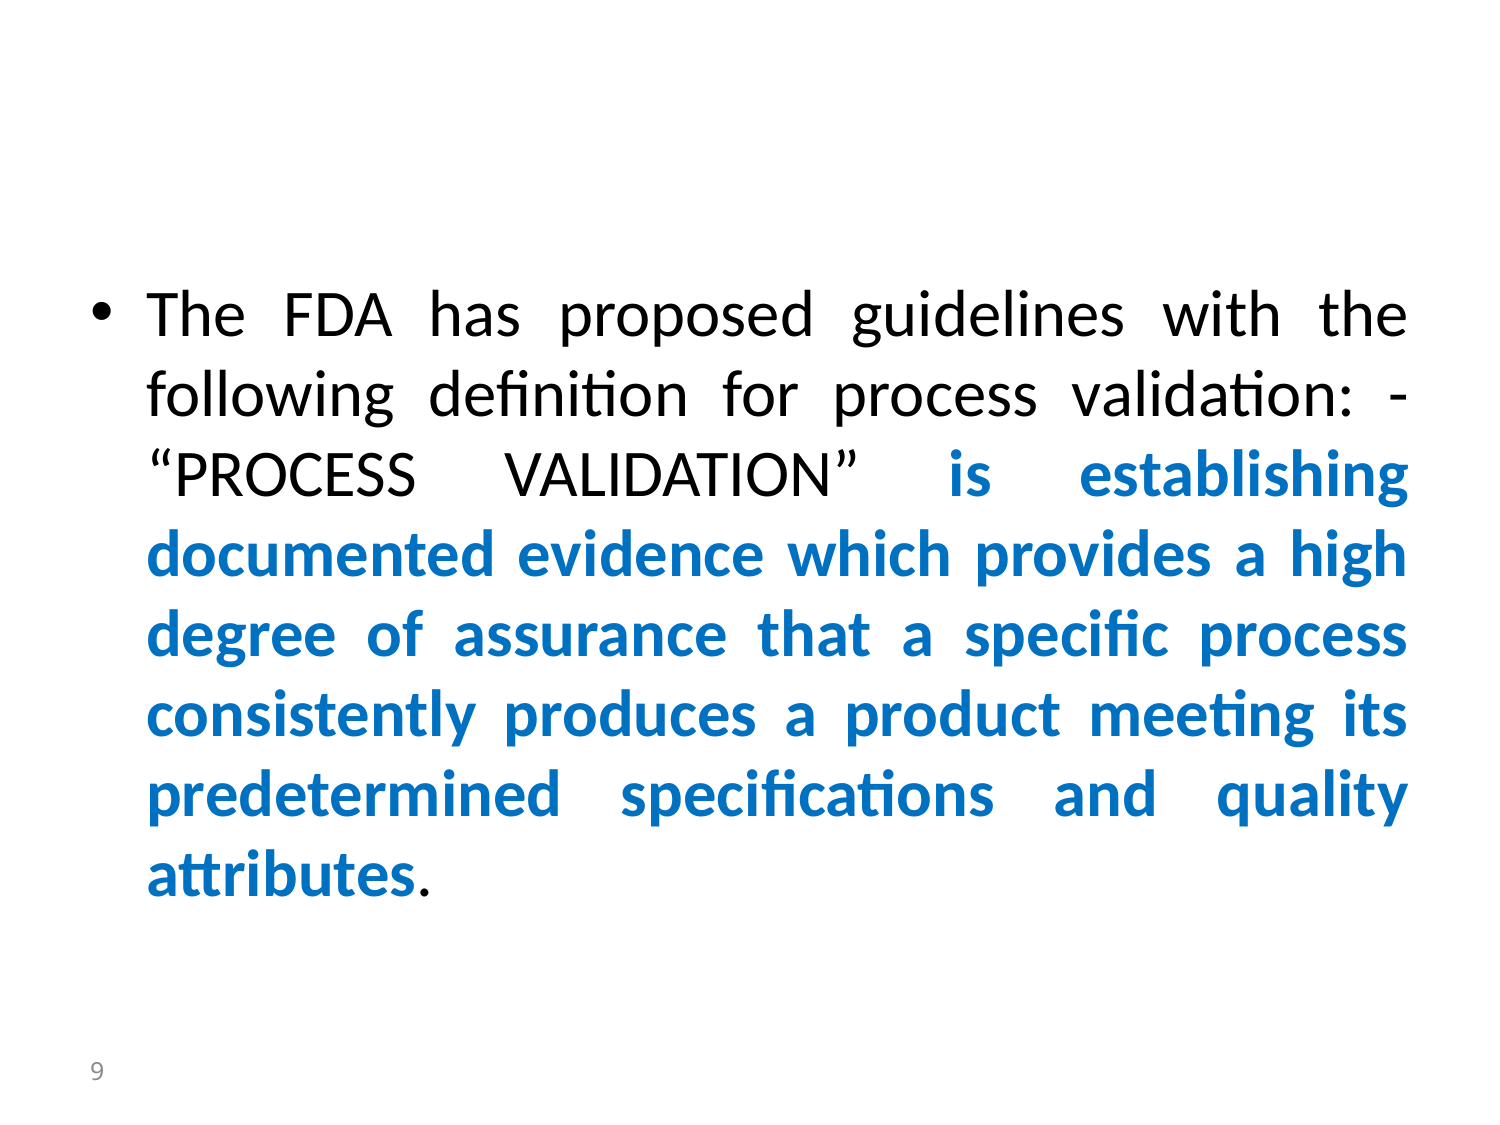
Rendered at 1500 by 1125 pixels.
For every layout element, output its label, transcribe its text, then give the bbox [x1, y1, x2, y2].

slide_number 9 [75, 1042, 425, 1103]
list The FDA has proposed guidelines with the following definition for process validation: - “PROCESS VALIDATION” is establishing documented evidence which provides a high degree of assurance that a specific process consistently produces a product meeting its predetermined specifications and quality attributes. [75, 262, 1425, 1005]
